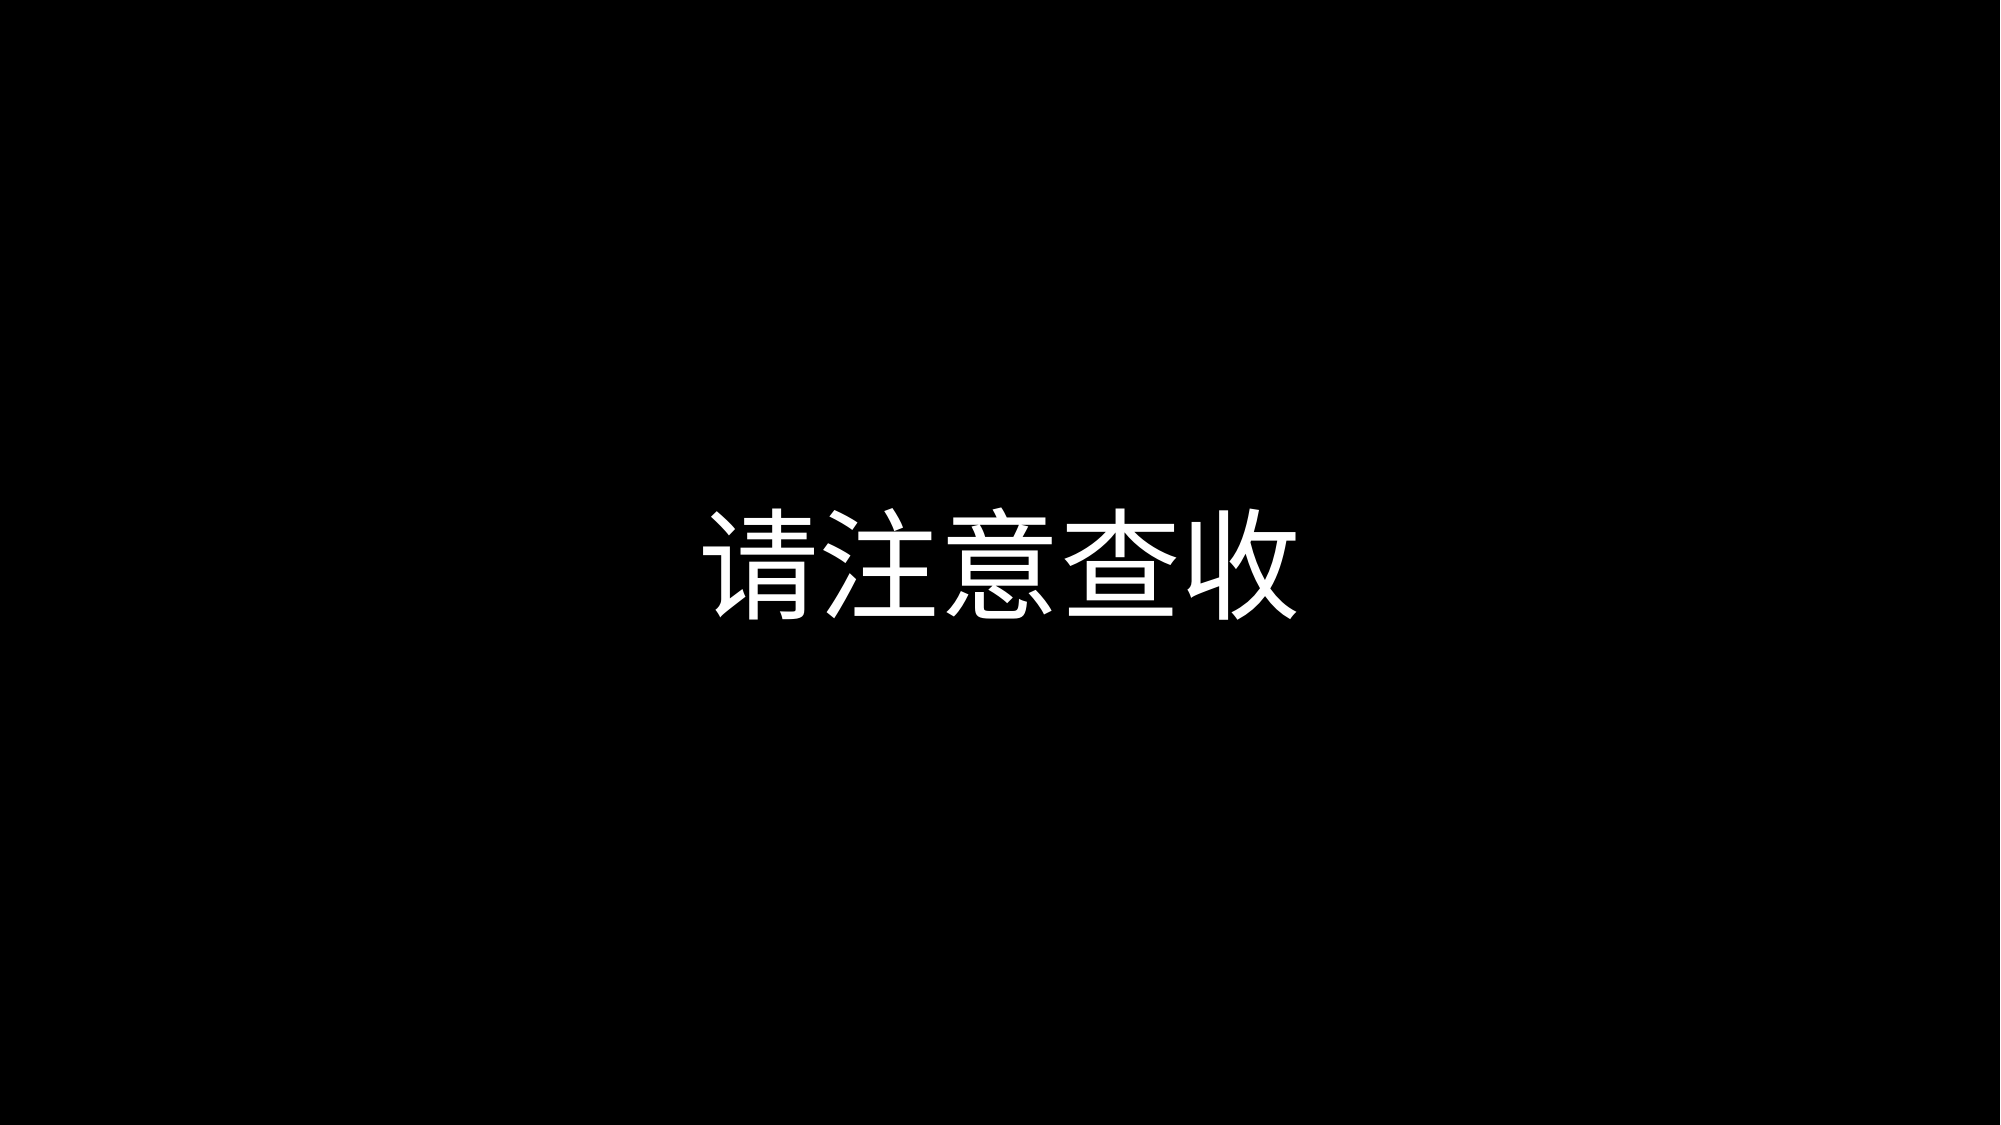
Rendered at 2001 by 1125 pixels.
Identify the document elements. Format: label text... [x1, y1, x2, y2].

text_box 请注意查收 [637, 481, 1363, 644]
